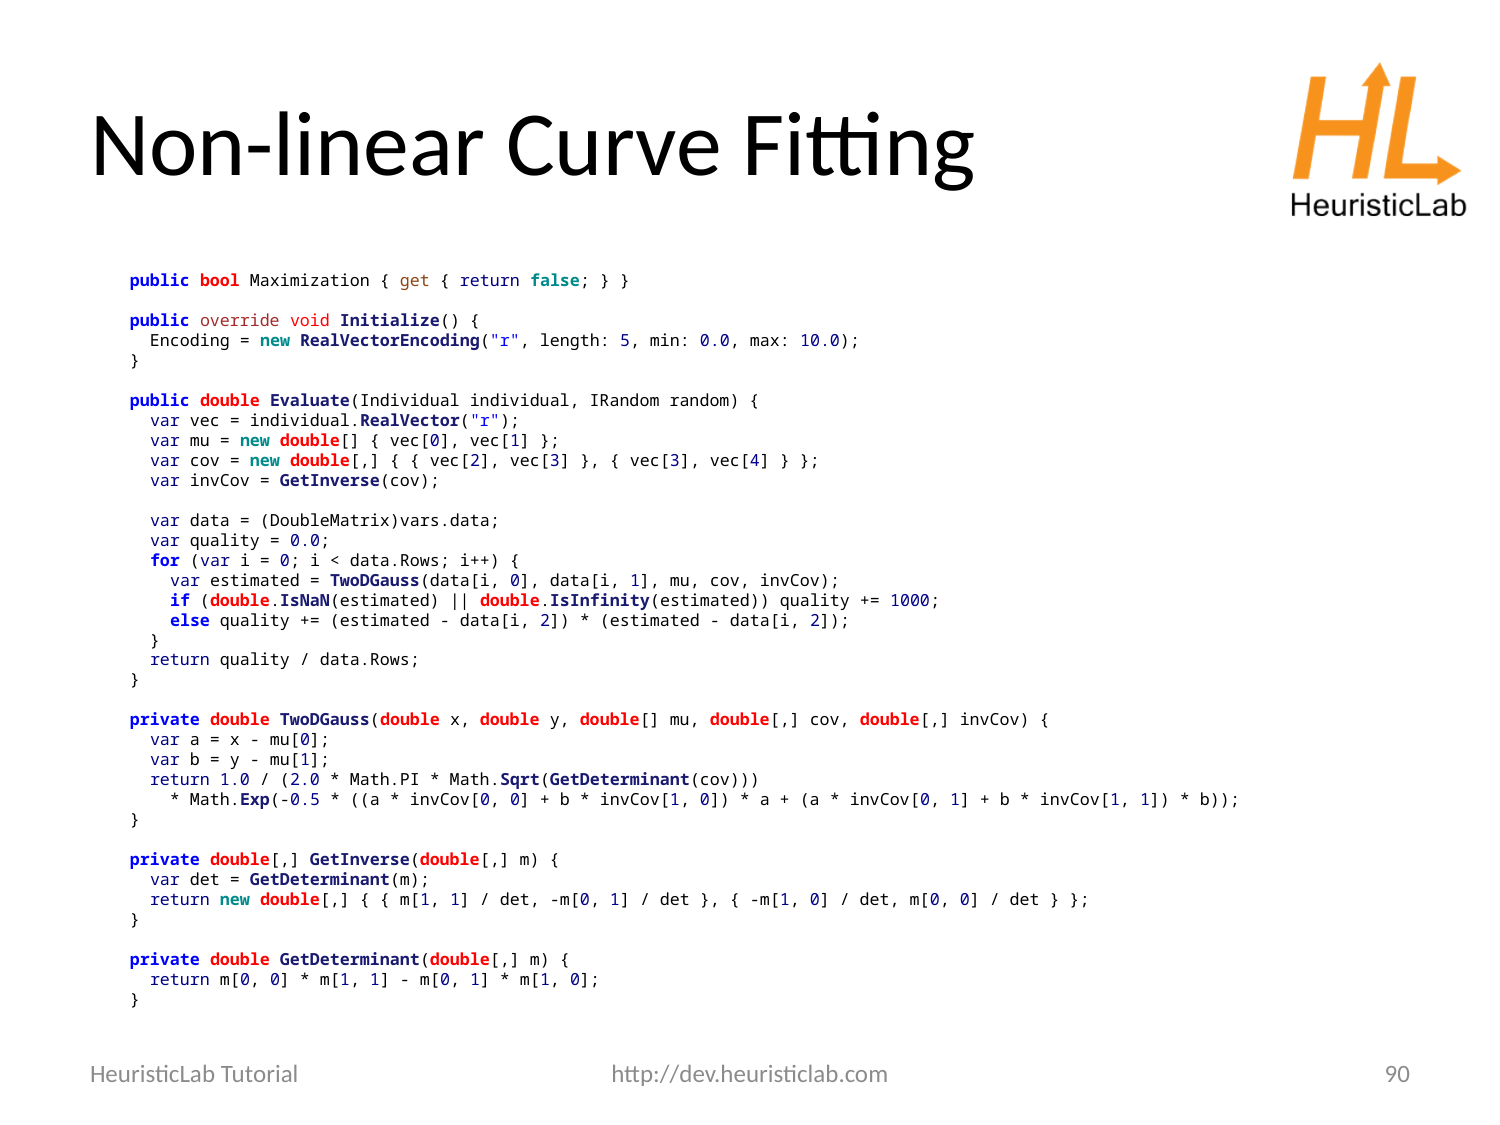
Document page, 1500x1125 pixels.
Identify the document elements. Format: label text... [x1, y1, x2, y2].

list public bool Maximization { get { return false; } } public override void Initialize() { Encoding = new RealVectorEncoding("r", length: 5, min: 0.0, max: 10.0); } public double Evaluate(Individual individual, IRandom random) { var vec = individual.RealVector("r"); var mu = new double[] { vec[0], vec[1] }; var cov = new double[,] { { vec[2], vec[3] }, { vec[3], vec[4] } }; var invCov = GetInverse(cov); var data = (DoubleMatrix)vars.data; var quality = 0.0; for (var i = 0; i < data.Rows; i++) { var estimated = TwoDGauss(data[i, 0], data[i, 1], mu, cov, invCov); if (double.IsNaN(estimated) || double.IsInfinity(estimated)) quality += 1000; else quality += (estimated - data[i, 2]) * (estimated - data[i, 2]); } return quality / data.Rows; } private double TwoDGauss(double x, double y, double[] mu, double[,] cov, double[,] invCov) { var a = x - mu[0]; var b = y - mu[1]; return 1.0 / (2.0 * Math.PI * Math.Sqrt(GetDeterminant(cov))) * Math.Exp(-0.5 * ((a * invCov[0, 0] + b * invCov[1, 0]) * a + (a * invCov[0, 1] + b * invCov[1, 1]) * b)); } private double[,] GetInverse(double[,] m) { var det = GetDeterminant(m); return new double[,] { { m[1, 1] / det, -m[0, 1] / det }, { -m[1, 0] / det, m[0, 0] / det } }; } private double GetDeterminant(double[,] m) { return m[0, 0] * m[1, 1] - m[0, 1] * m[1, 0]; } [75, 262, 1425, 1005]
footer http://dev.heuristiclab.com [512, 1042, 988, 1103]
picture [1281, 27, 1474, 244]
slide_number HeuristicLab Tutorial [75, 1042, 425, 1103]
slide_number 90 [1074, 1042, 1425, 1103]
title Non-linear Curve Fitting [75, 45, 1282, 233]
